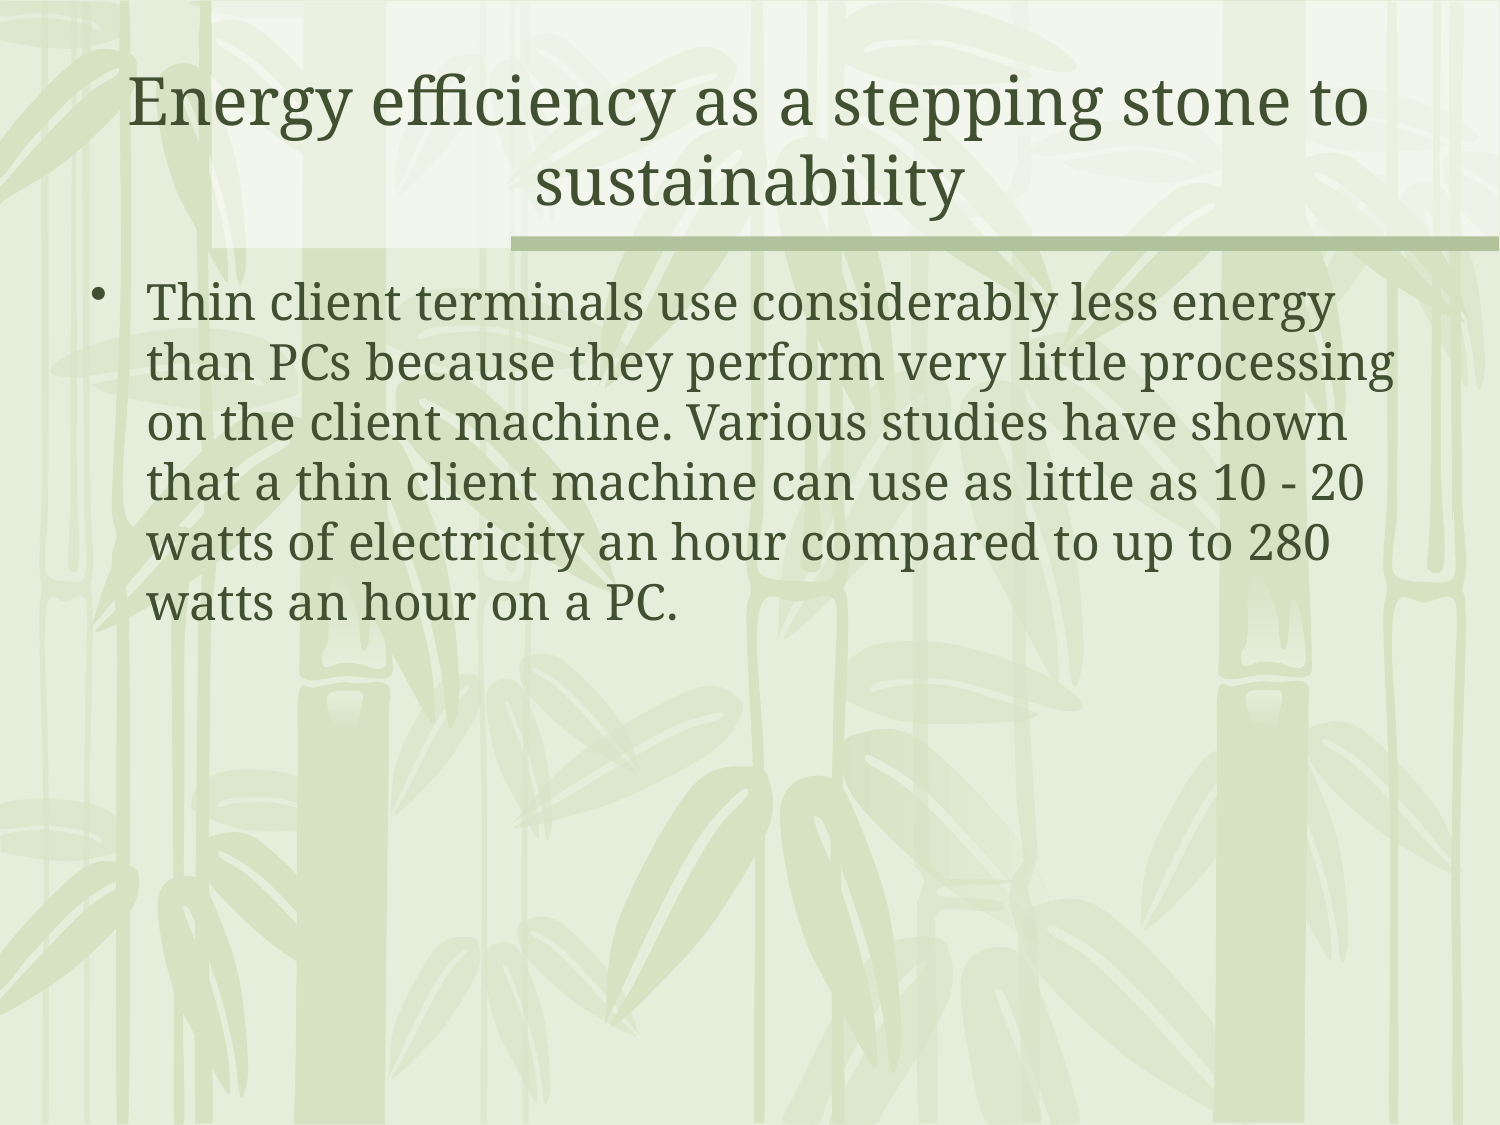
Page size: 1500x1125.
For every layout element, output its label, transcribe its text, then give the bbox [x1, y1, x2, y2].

title Energy efficiency as a stepping stone to sustainability [74, 44, 1426, 233]
list Thin client terminals use considerably less energy than PCs because they perform very little processing on the client machine. Various studies have shown that a thin client machine can use as little as 10 - 20 watts of electricity an hour compared to up to 280 watts an hour on a PC. [74, 262, 1426, 1006]
